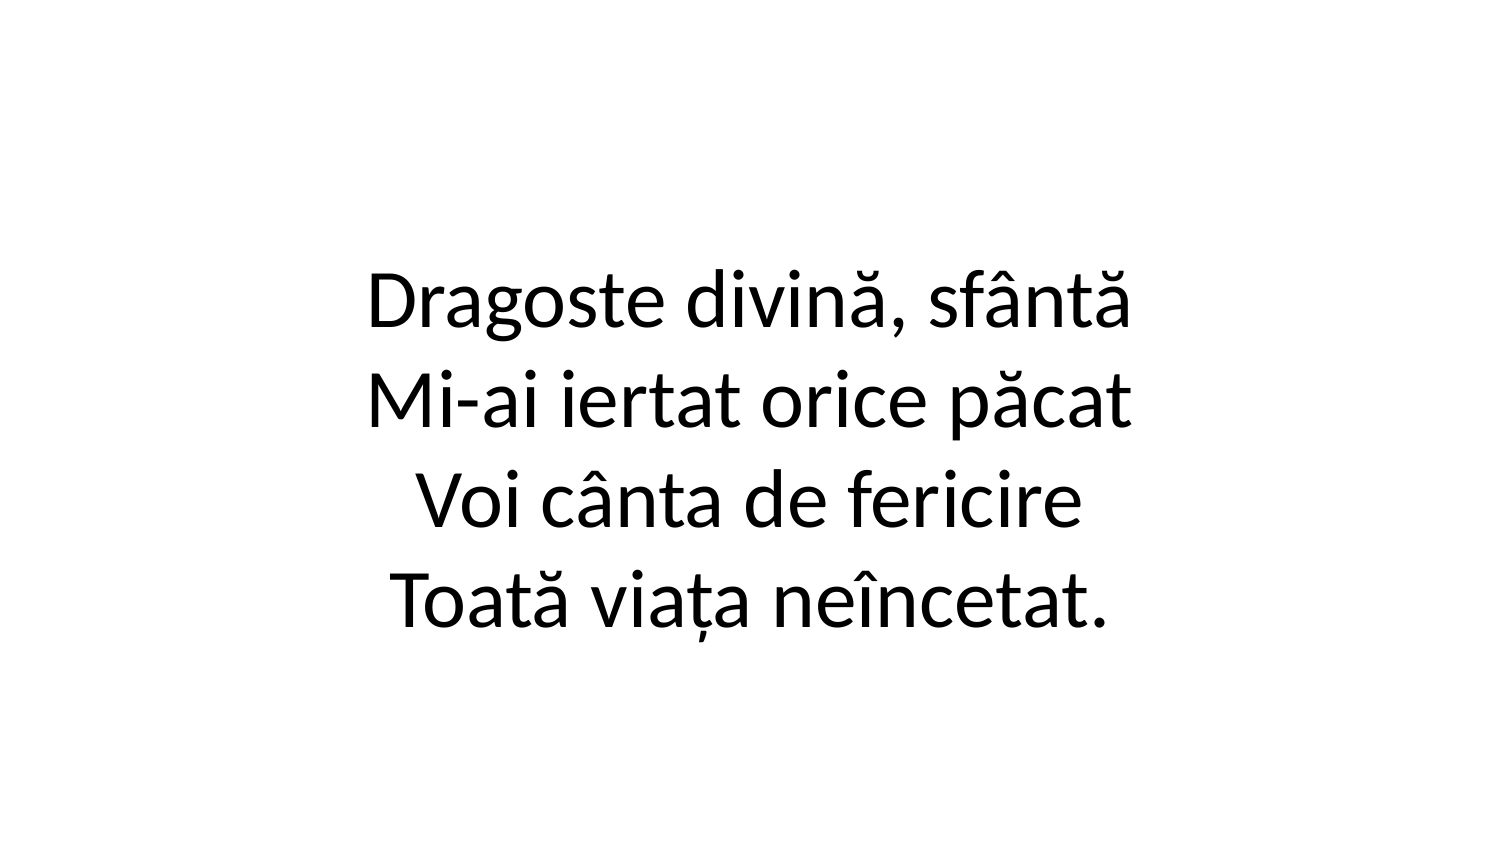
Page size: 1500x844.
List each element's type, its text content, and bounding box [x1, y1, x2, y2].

text_box Dragoste divină, sfântă Mi-ai iertat orice păcat Voi cânta de fericire Toată viața neîncetat. [350, 192, 1149, 652]
